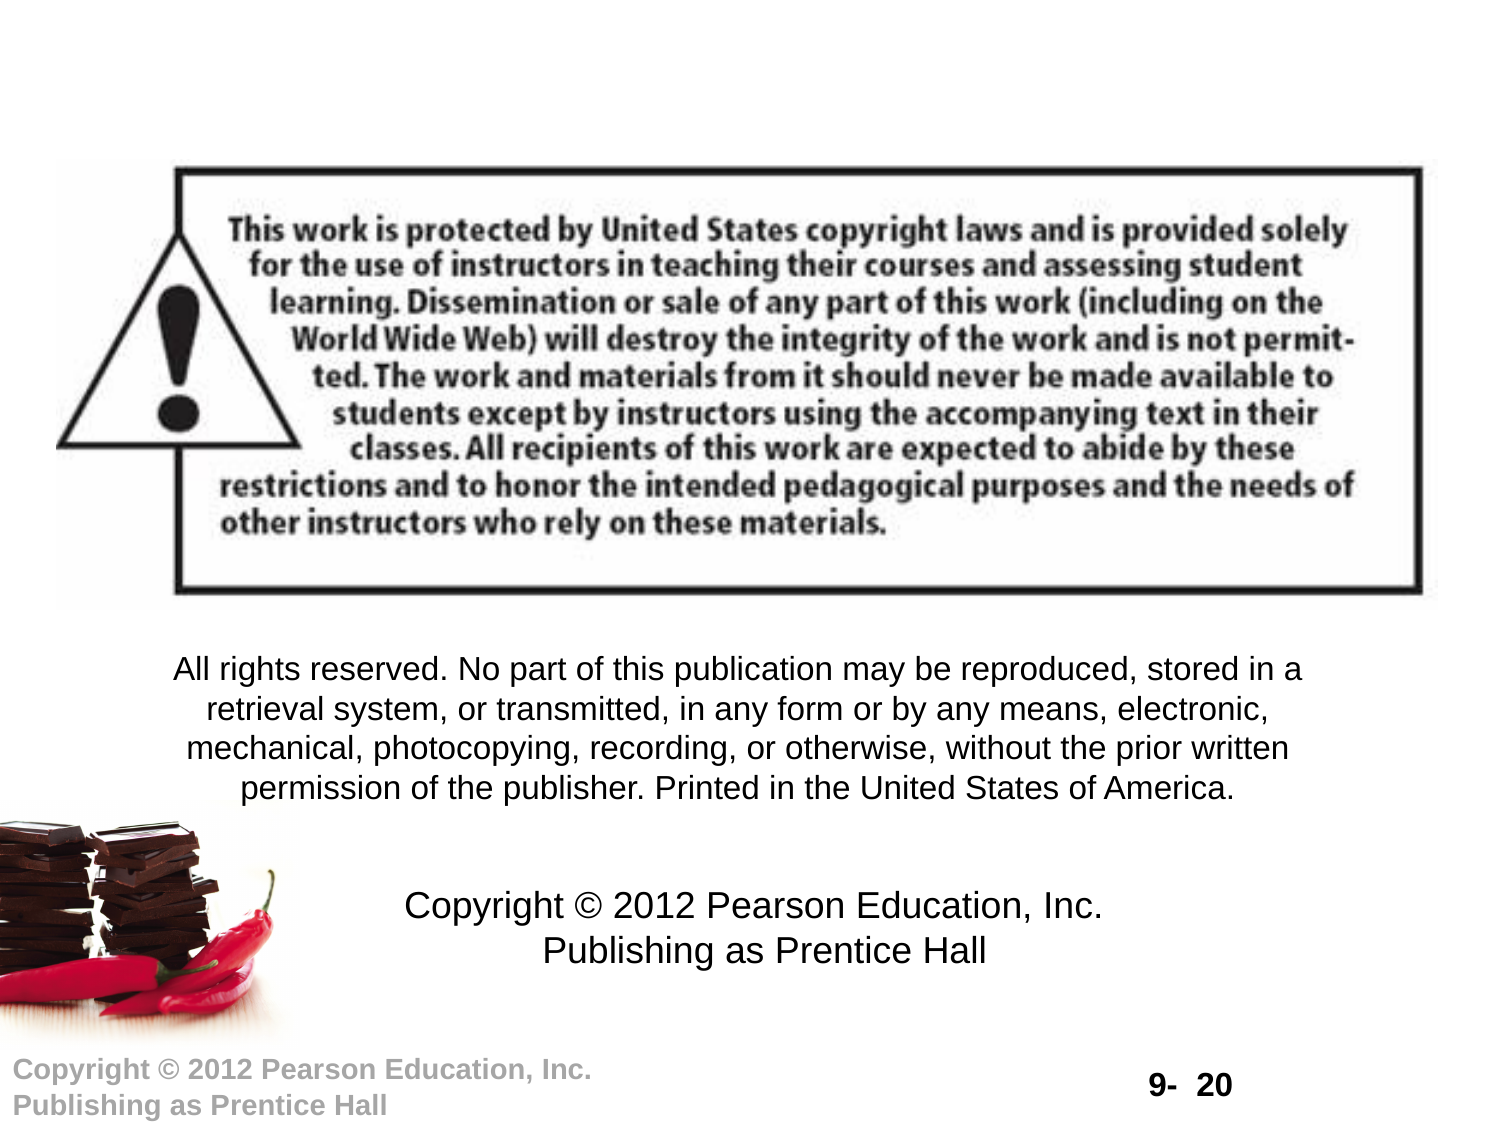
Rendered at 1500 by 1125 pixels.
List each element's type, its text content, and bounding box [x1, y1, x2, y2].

text_box All rights reserved. No part of this publication may be reproduced, stored in a retrieval system, or transmitted, in any form or by any means, electronic, mechanical, photocopying, recording, or otherwise, without the prior written permission of the publisher. Printed in the United States of America. [116, 639, 1362, 814]
picture [55, 159, 1439, 611]
text_box Copyright © 2012 Pearson Education, Inc. Publishing as Prentice Hall [121, 873, 1409, 979]
picture [0, 800, 300, 1050]
